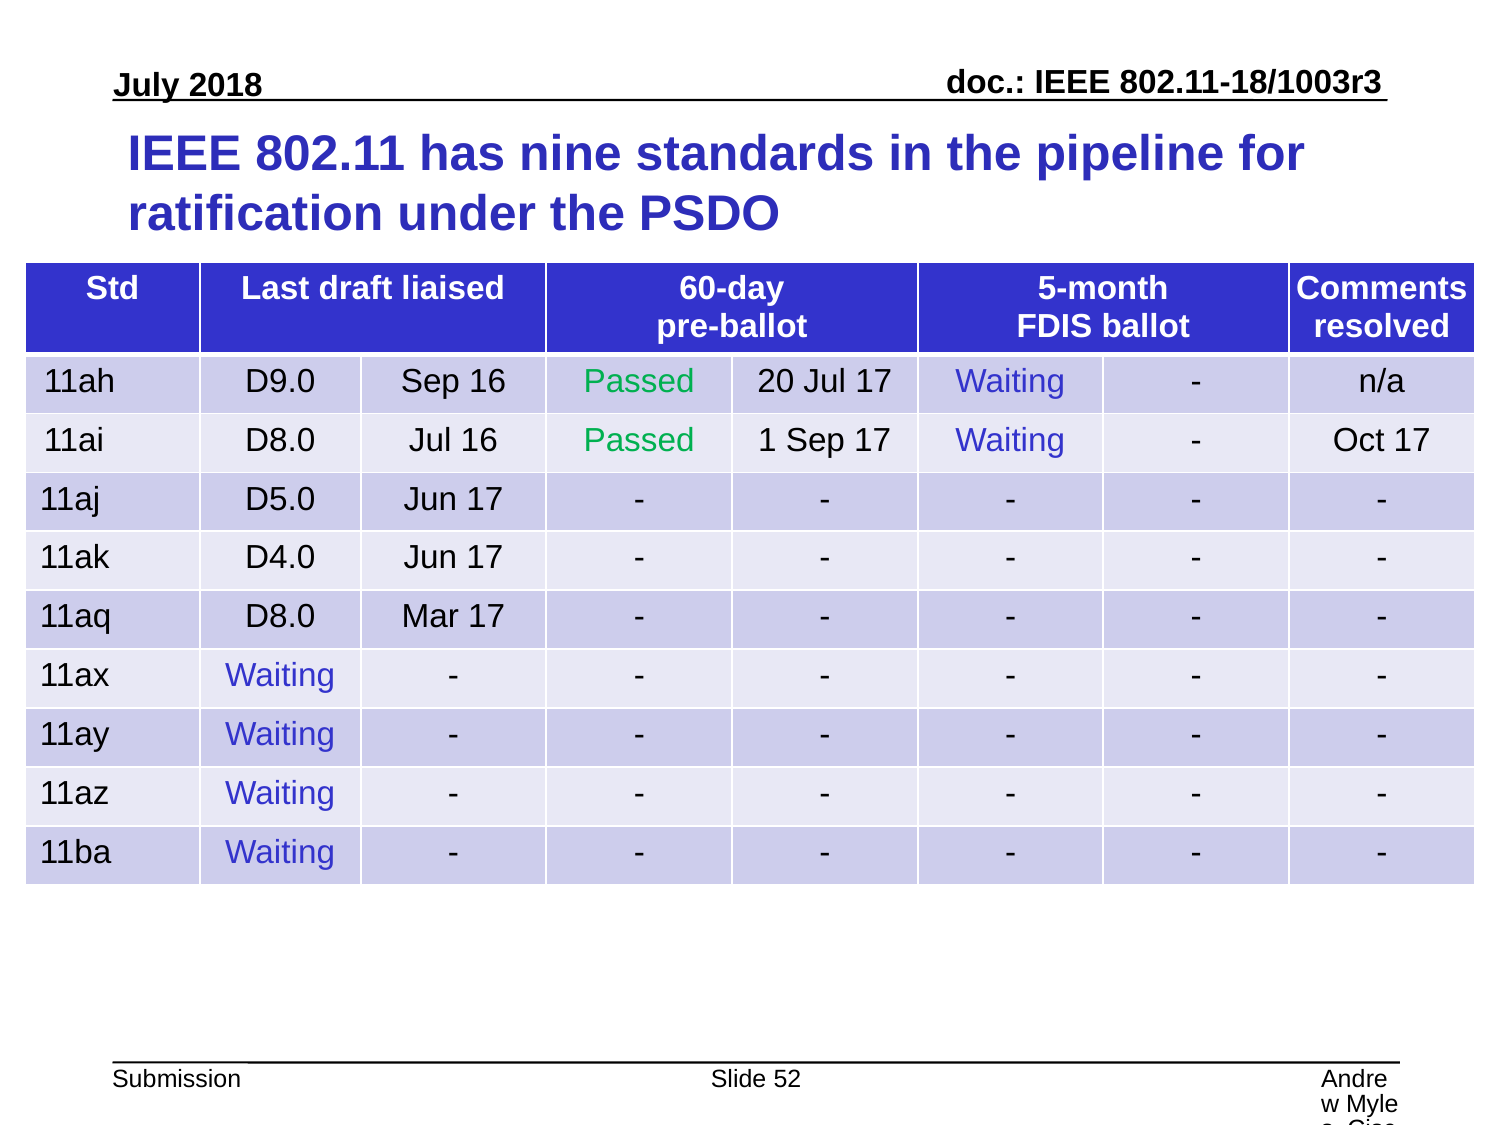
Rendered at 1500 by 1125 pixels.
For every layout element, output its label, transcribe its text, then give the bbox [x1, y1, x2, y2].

table_cell - [547, 473, 731, 530]
table_cell 11ba [26, 827, 199, 884]
table_cell - [733, 473, 917, 530]
table_cell n/a [1290, 357, 1474, 413]
table_cell Passed [547, 414, 731, 472]
table_cell 1 Sep 17 [733, 414, 917, 472]
slide_number Slide 52 [709, 1061, 803, 1093]
table_cell D8.0 [201, 414, 360, 472]
table_cell - [1104, 709, 1288, 766]
table_cell - [1104, 591, 1288, 648]
table_cell - [1104, 827, 1288, 884]
table_header 5-month FDIS ballot [919, 263, 1288, 352]
table_cell - [733, 532, 917, 589]
table_cell - [1290, 768, 1474, 825]
table_cell Sep 16 [362, 357, 545, 413]
table_cell 11ak [26, 532, 199, 589]
table_cell Waiting [201, 768, 360, 825]
table_cell - [1290, 650, 1474, 707]
table_cell Waiting [919, 414, 1102, 472]
table_cell 20 Jul 17 [733, 357, 917, 413]
table_cell Waiting [201, 709, 360, 766]
table_cell - [1290, 591, 1474, 648]
table_cell - [362, 709, 545, 766]
table_cell - [919, 650, 1102, 707]
table_cell 11ay [26, 709, 199, 766]
table_cell Waiting [919, 357, 1102, 413]
table_cell - [1104, 532, 1288, 589]
table_cell Jun 17 [362, 473, 545, 530]
table_cell - [1290, 709, 1474, 766]
table_cell - [733, 827, 917, 884]
table_cell - [1104, 650, 1288, 707]
table_cell - [1290, 827, 1474, 884]
table_cell - [1104, 357, 1288, 413]
table_cell Oct 17 [1290, 414, 1474, 472]
table_cell - [1290, 473, 1474, 530]
table_cell Jul 16 [362, 414, 545, 472]
table_cell - [547, 827, 731, 884]
table_cell - [362, 650, 545, 707]
table_header Std [26, 263, 199, 352]
table_cell D4.0 [201, 532, 360, 589]
table_cell - [1290, 532, 1474, 589]
table_cell 11ax [26, 650, 199, 707]
table_cell - [733, 709, 917, 766]
table_header 60-day pre-ballot [547, 263, 917, 352]
table_cell - [919, 532, 1102, 589]
table_cell 11az [26, 768, 199, 825]
table_cell - [733, 768, 917, 825]
table_cell D9.0 [201, 357, 360, 413]
table_cell Waiting [201, 650, 360, 707]
table_cell - [919, 709, 1102, 766]
title IEEE 802.11 has nine standards in the pipeline for ratification under the PSDO [112, 112, 1388, 262]
table_cell Jun 17 [362, 532, 545, 589]
table_cell - [1104, 768, 1288, 825]
table_cell - [547, 532, 731, 589]
table_cell - [547, 650, 731, 707]
table_cell - [362, 827, 545, 884]
table_cell - [362, 768, 545, 825]
table_cell - [919, 473, 1102, 530]
table_cell - [919, 591, 1102, 648]
table_cell - [733, 591, 917, 648]
table_cell 11ai [26, 414, 199, 472]
table_cell D5.0 [201, 473, 360, 530]
table_cell - [547, 591, 731, 648]
table_cell 11ah [26, 357, 199, 413]
table_cell - [919, 768, 1102, 825]
table_header Comments resolved [1290, 263, 1474, 352]
table_cell - [547, 709, 731, 766]
table_cell - [547, 768, 731, 825]
table_cell Mar 17 [362, 591, 545, 648]
footer Andrew Myles, Cisco [1320, 1061, 1402, 1093]
table_cell Passed [547, 357, 731, 413]
table_cell 11aj [26, 473, 199, 530]
table_cell - [919, 827, 1102, 884]
table_cell D8.0 [201, 591, 360, 648]
table_cell - [1104, 414, 1288, 472]
table_cell - [733, 650, 917, 707]
table_cell 11aq [26, 591, 199, 648]
table_cell - [1104, 473, 1288, 530]
table_cell Waiting [201, 827, 360, 884]
table_header Last draft liaised [201, 263, 545, 352]
